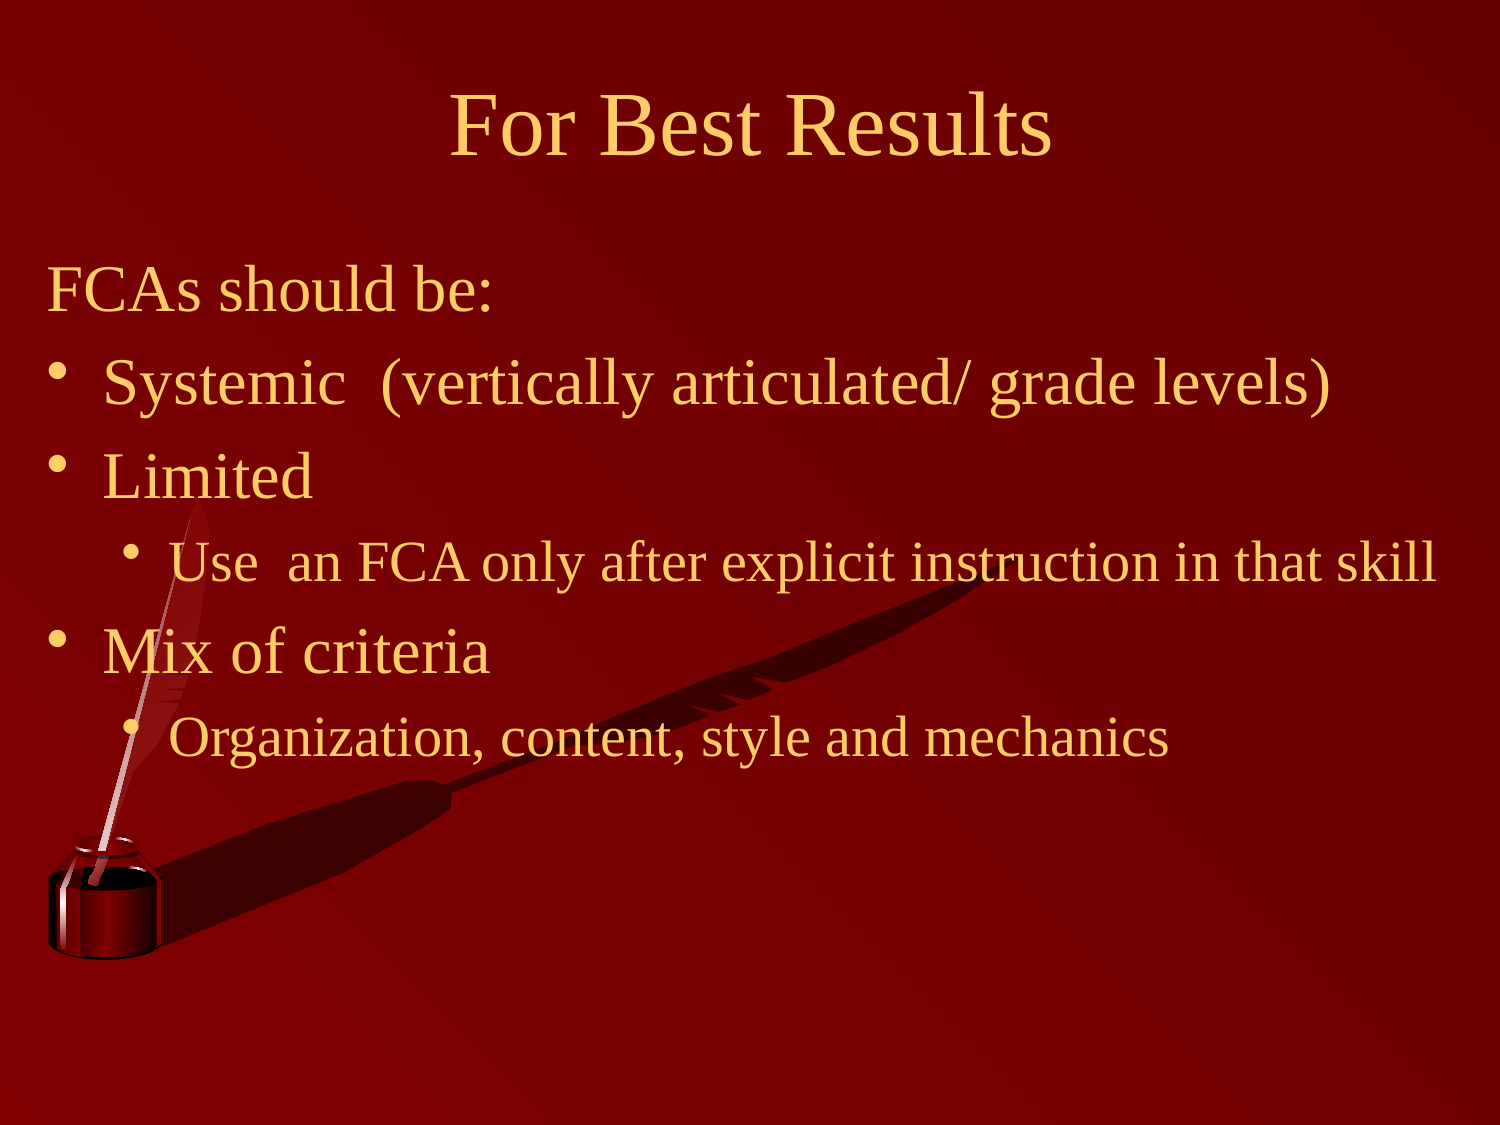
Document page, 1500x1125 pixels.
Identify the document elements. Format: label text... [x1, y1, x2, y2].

list FCAs should be: Systemic (vertically articulated/ grade levels) Limited Use an FCA only after explicit instruction in that skill Mix of criteria Organization, content, style and mechanics [30, 237, 1472, 1022]
title For Best Results [29, 19, 1475, 219]
